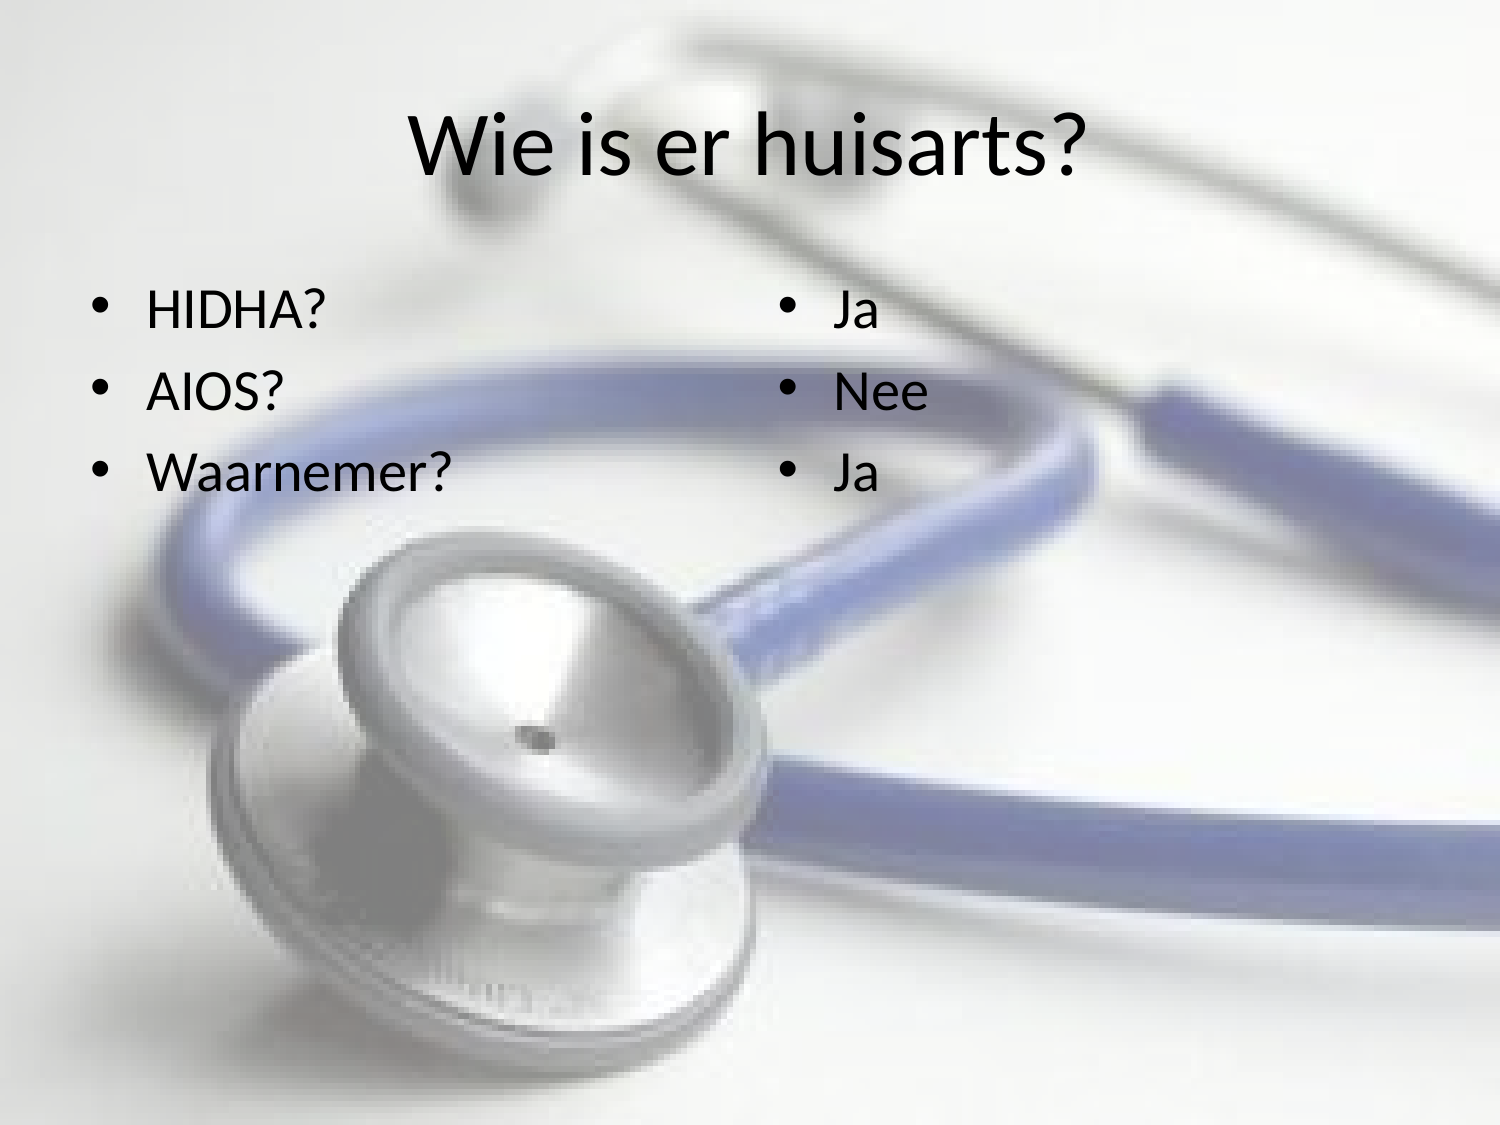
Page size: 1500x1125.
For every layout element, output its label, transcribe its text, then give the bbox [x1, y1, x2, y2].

title Wie is er huisarts? [75, 45, 1425, 233]
list Ja Nee Ja [762, 262, 1425, 1005]
list HIDHA? AIOS? Waarnemer? [75, 262, 738, 1005]
